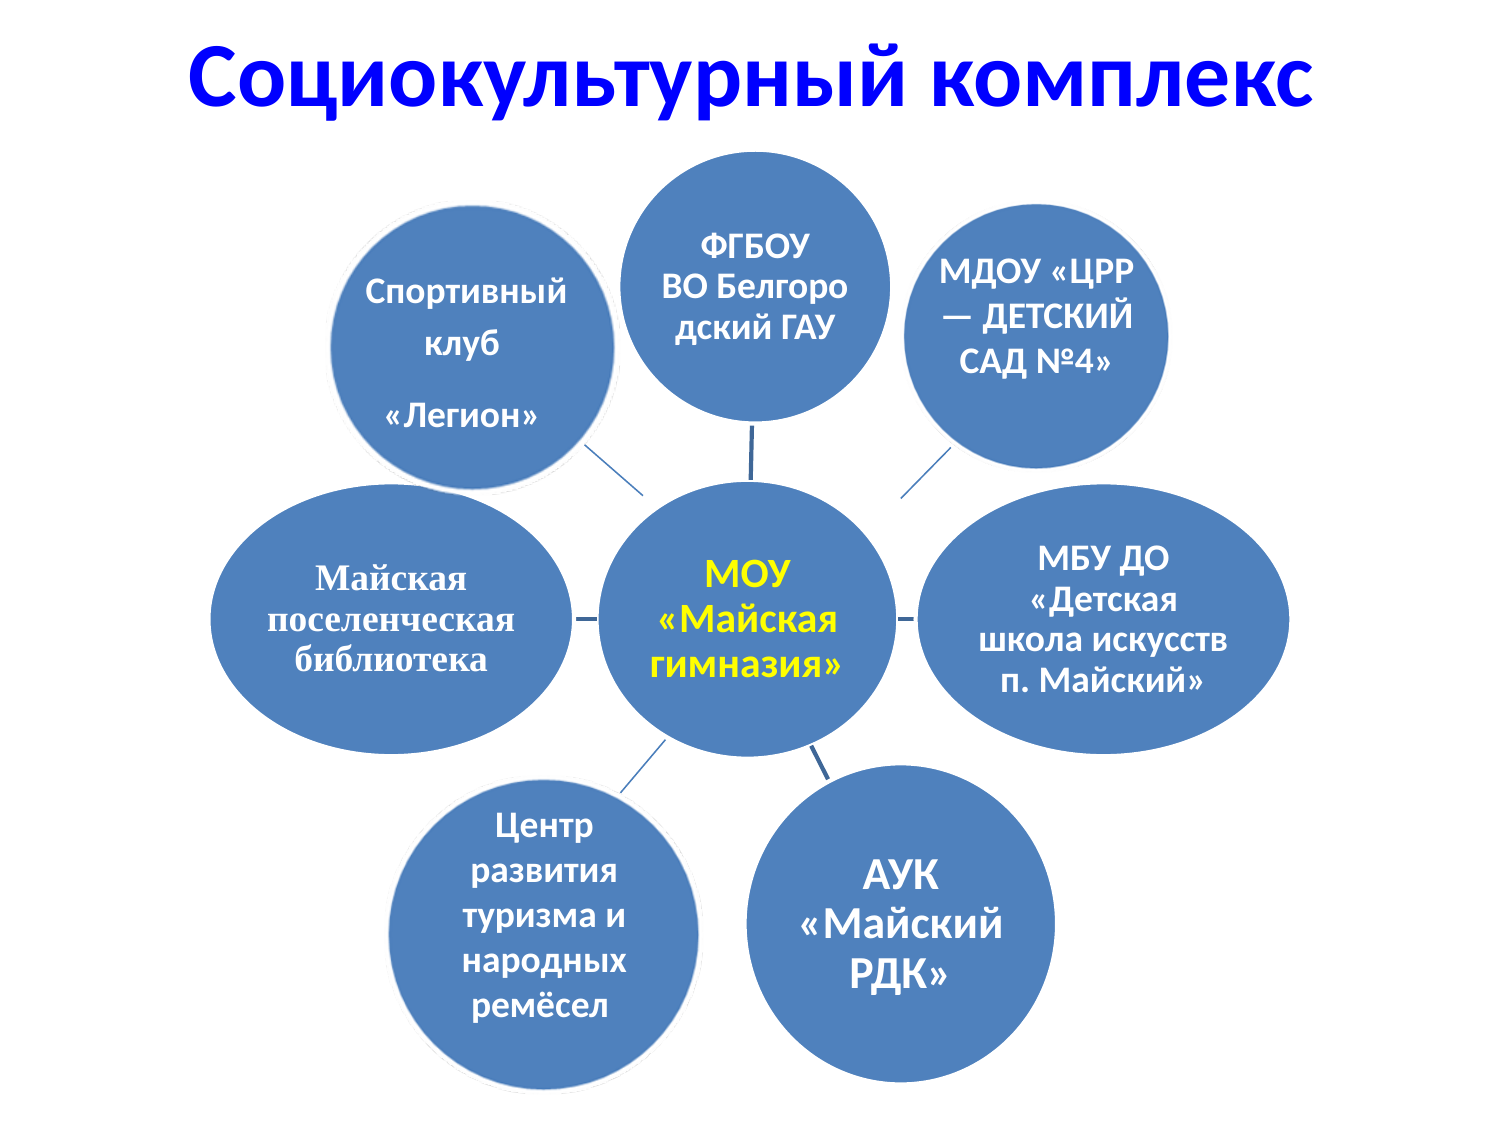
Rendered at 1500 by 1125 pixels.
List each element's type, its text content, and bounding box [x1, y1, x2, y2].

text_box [900, 447, 951, 499]
picture [384, 774, 705, 1095]
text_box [620, 739, 666, 793]
picture [900, 200, 1174, 474]
title Социокультурный комплекс [76, 0, 1427, 135]
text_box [584, 444, 644, 496]
picture [325, 200, 621, 496]
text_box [0, 136, 1500, 1125]
